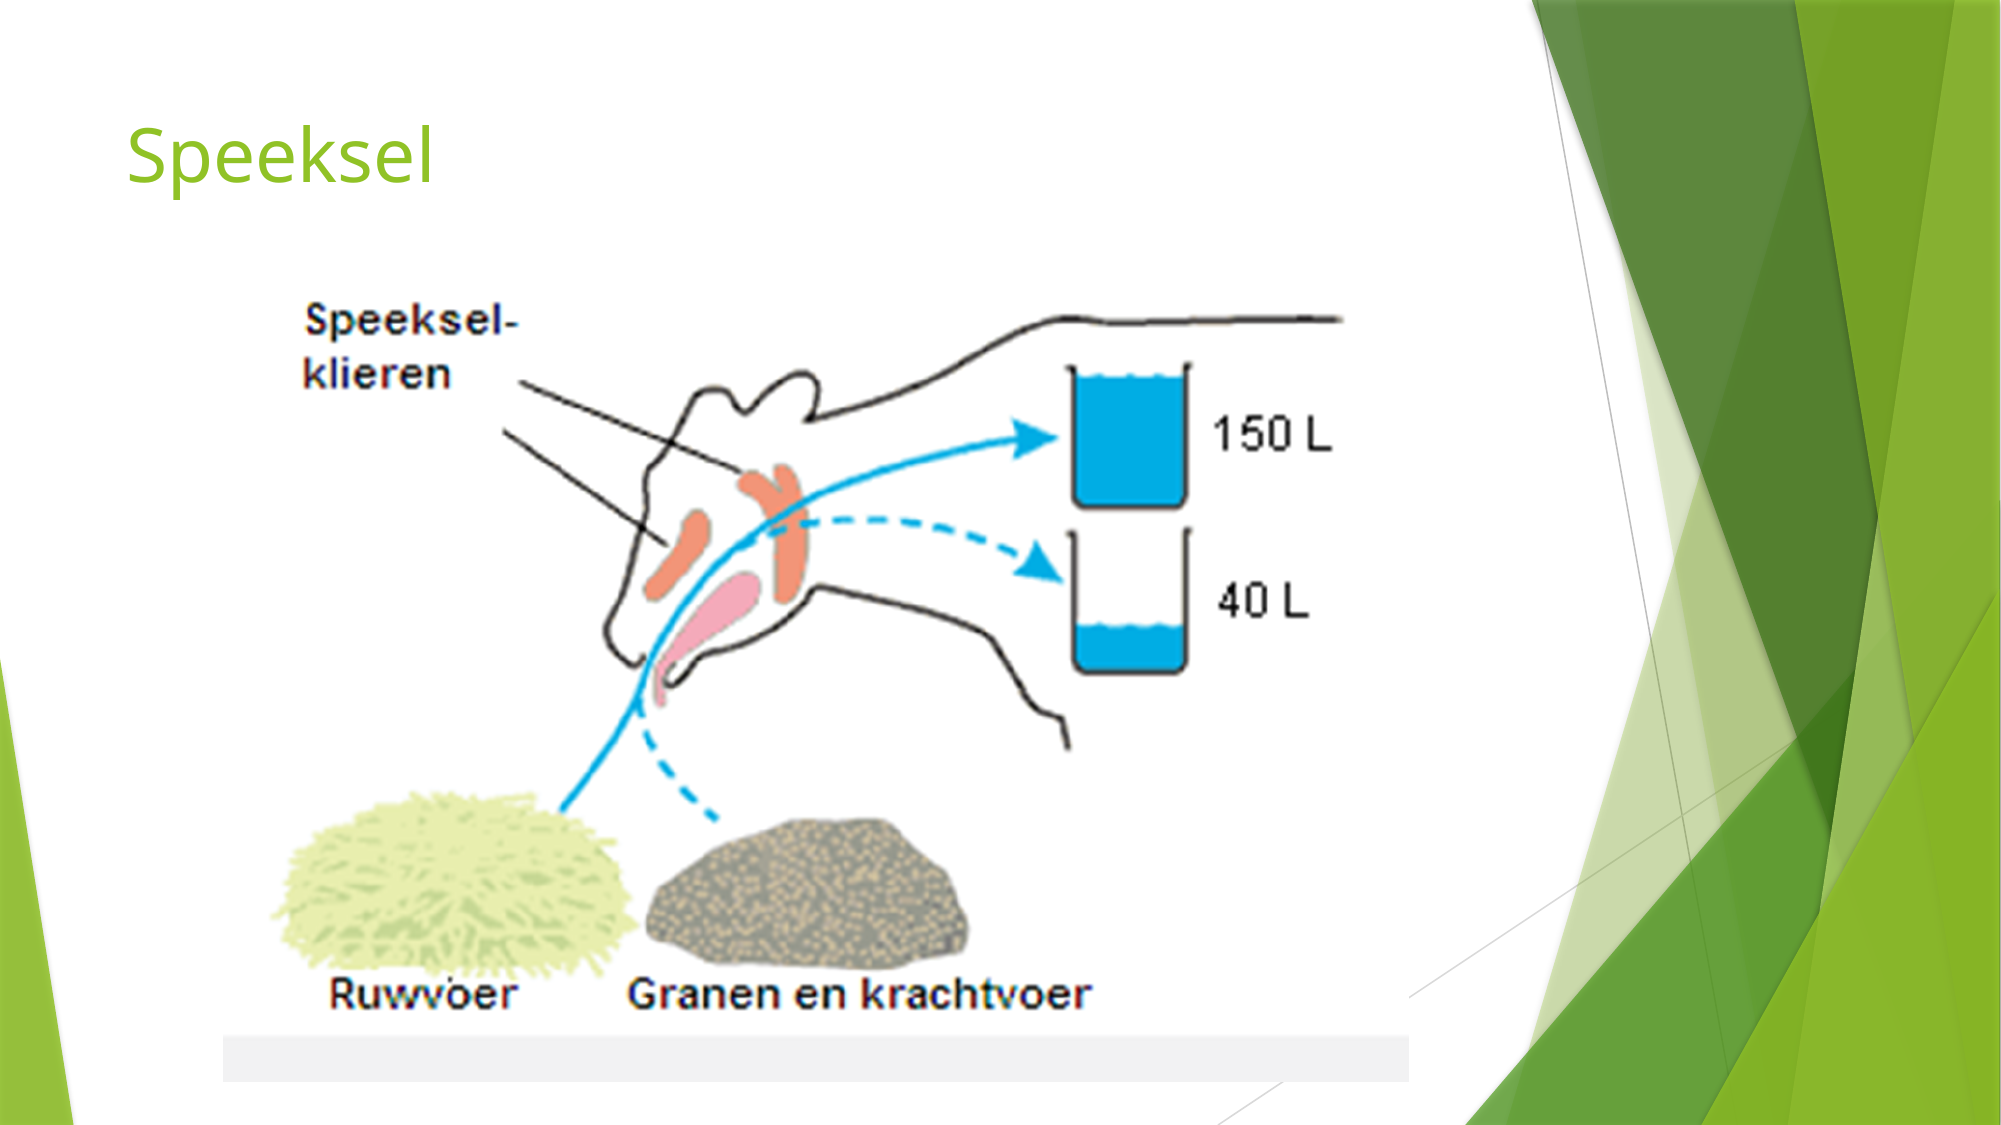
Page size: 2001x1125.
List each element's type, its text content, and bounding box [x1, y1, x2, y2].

title Speeksel [111, 99, 1522, 317]
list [223, 295, 1410, 1083]
